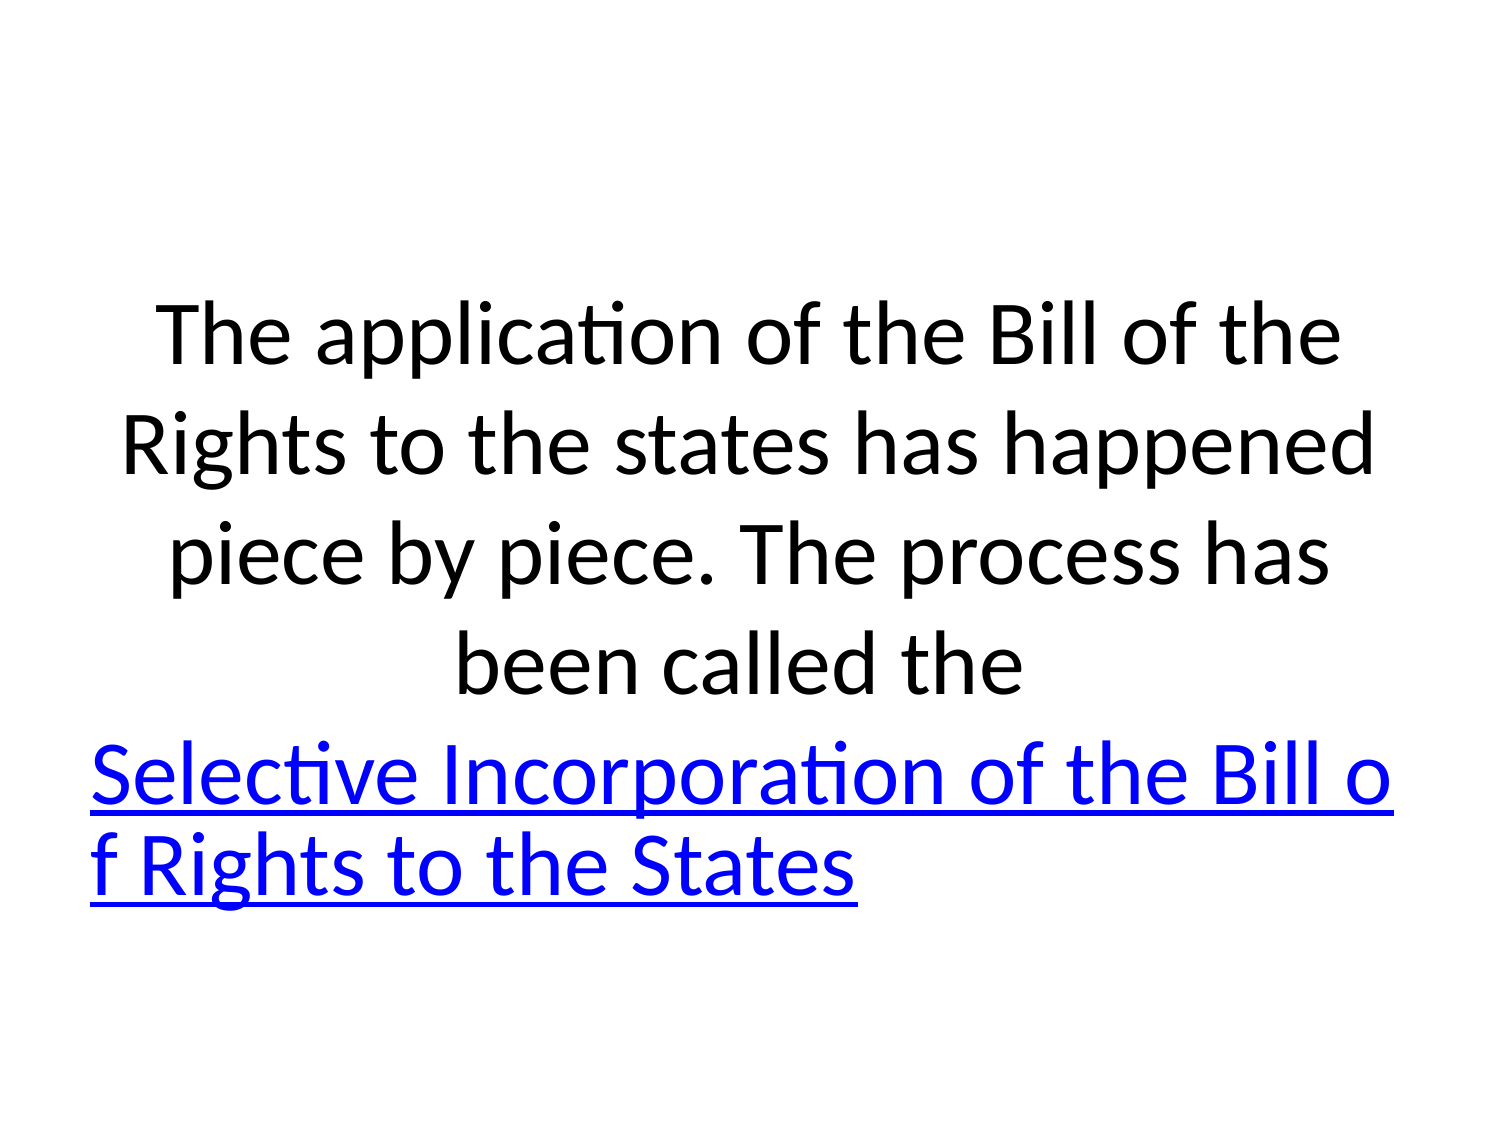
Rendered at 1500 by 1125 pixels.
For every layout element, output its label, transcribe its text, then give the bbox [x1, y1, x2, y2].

title The application of the Bill of the Rights to the states has happened piece by piece. The process has been called the Selective Incorporation of the Bill of Rights to the States [74, 44, 1426, 1051]
